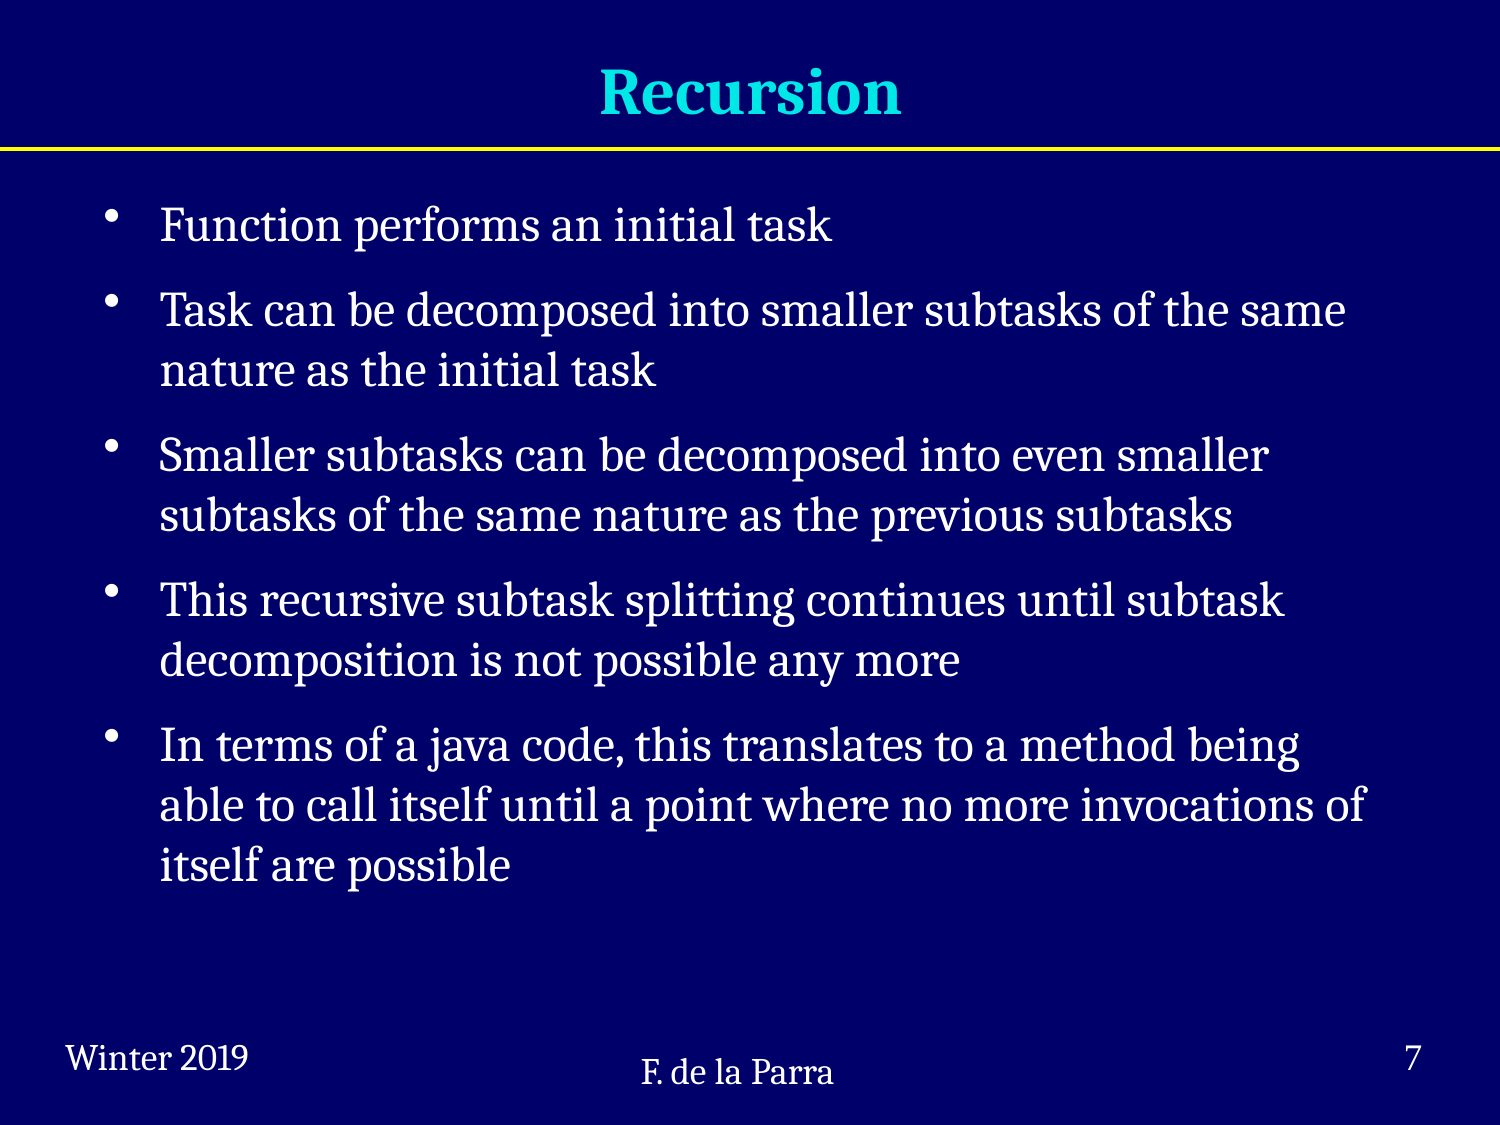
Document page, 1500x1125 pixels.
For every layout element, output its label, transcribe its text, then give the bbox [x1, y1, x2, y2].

slide_number 7 [1124, 1024, 1438, 1101]
slide_number Winter 2019 [49, 1024, 363, 1101]
text_box Function performs an initial task Task can be decomposed into smaller subtasks of the same nature as the initial task Smaller subtasks can be decomposed into even smaller subtasks of the same nature as the previous subtasks This recursive subtask splitting continues until subtask decomposition is not possible any more In terms of a java code, this translates to a method being able to call itself until a point where no more invocations of itself are possible [88, 184, 1402, 900]
title Recursion [49, 24, 1438, 147]
text_box F. de la Parra [625, 1039, 874, 1100]
